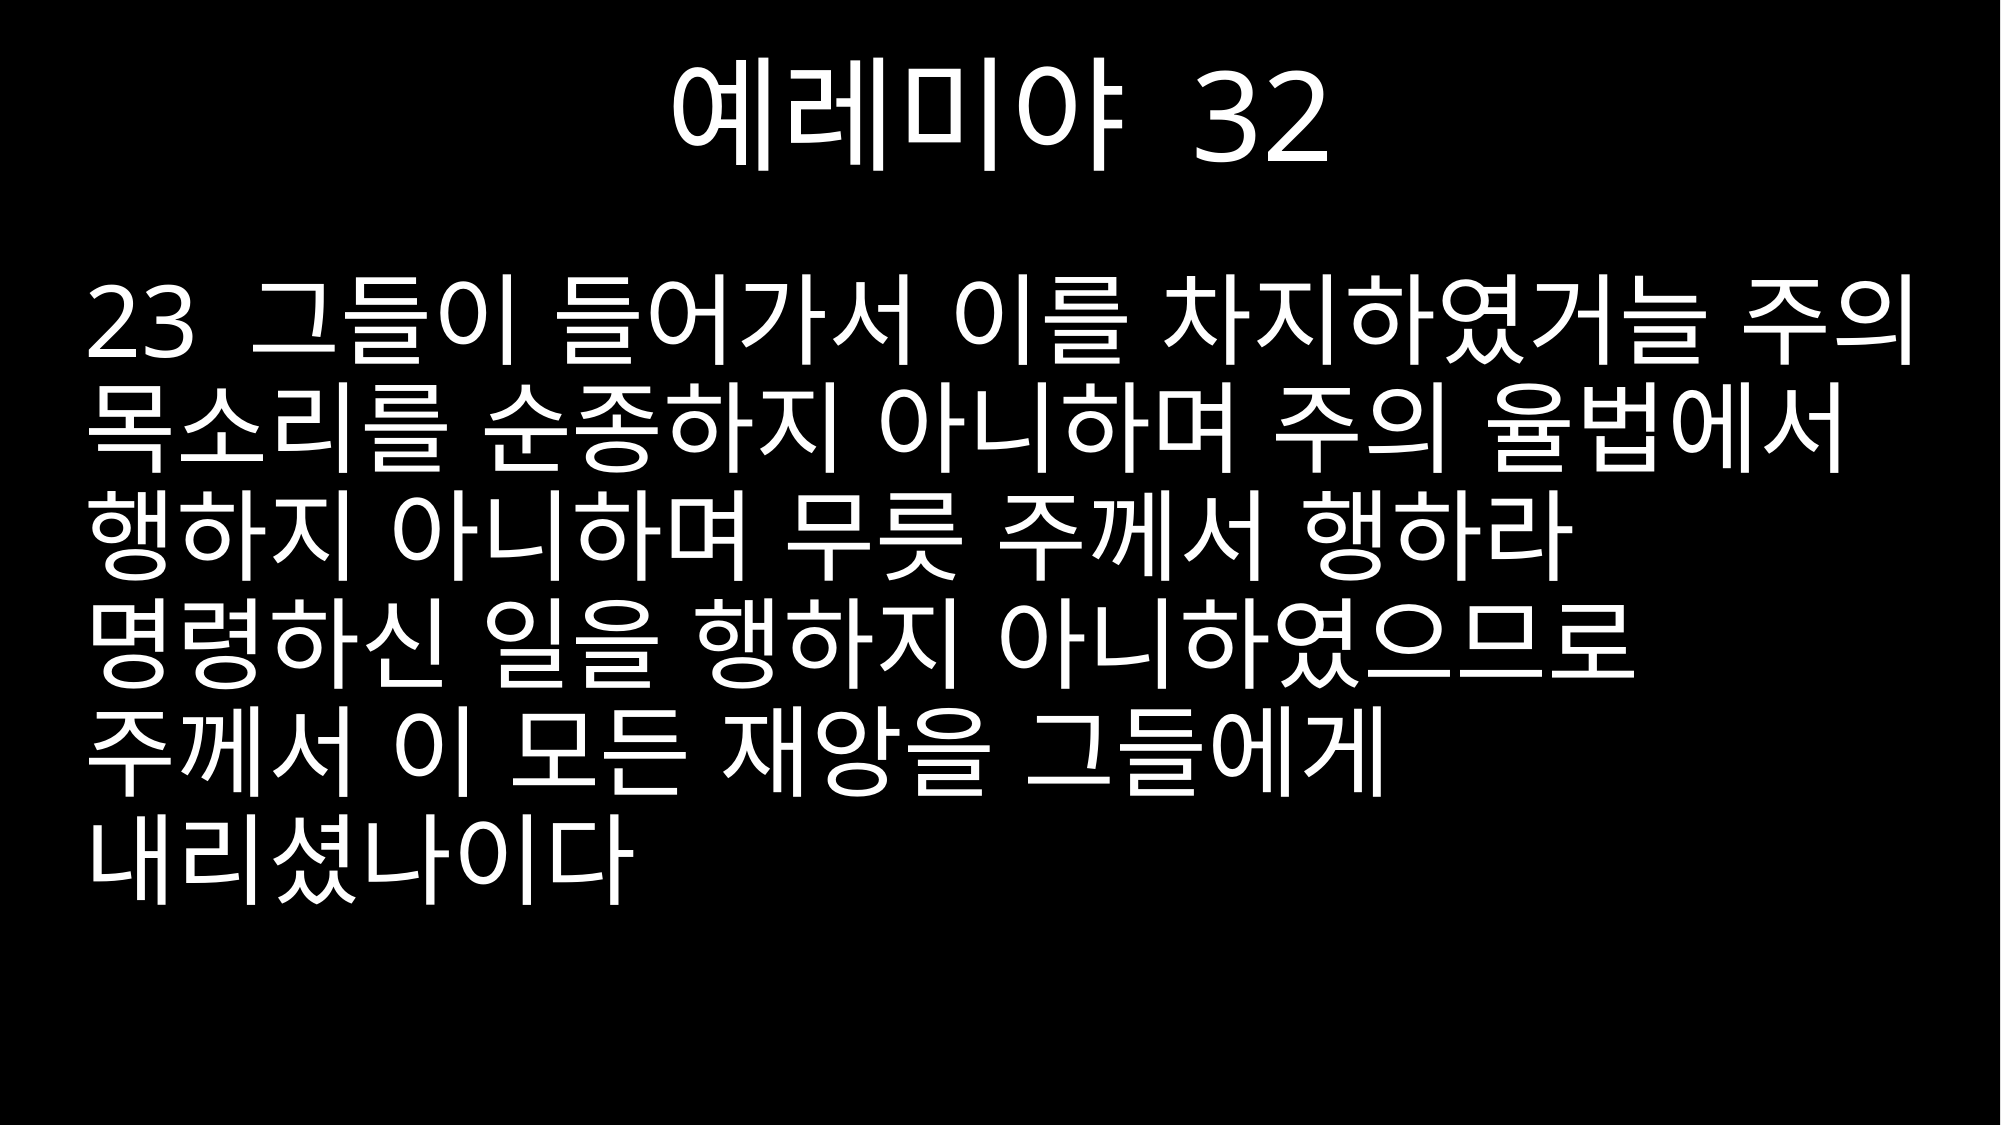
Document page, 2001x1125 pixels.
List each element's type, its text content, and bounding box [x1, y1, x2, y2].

picture [0, 0, 2001, 1125]
footer 예레미야 32 [0, 32, 2000, 192]
list 23 그들이 들어가서 이를 차지하였거늘 주의 목소리를 순종하지 아니하며 주의 율법에서 행하지 아니하며 무릇 주께서 행하라 명령하신 일을 행하지 아니하였으므로 주께서 이 모든 재앙을 그들에게 내리셨나이다 [69, 263, 1953, 423]
